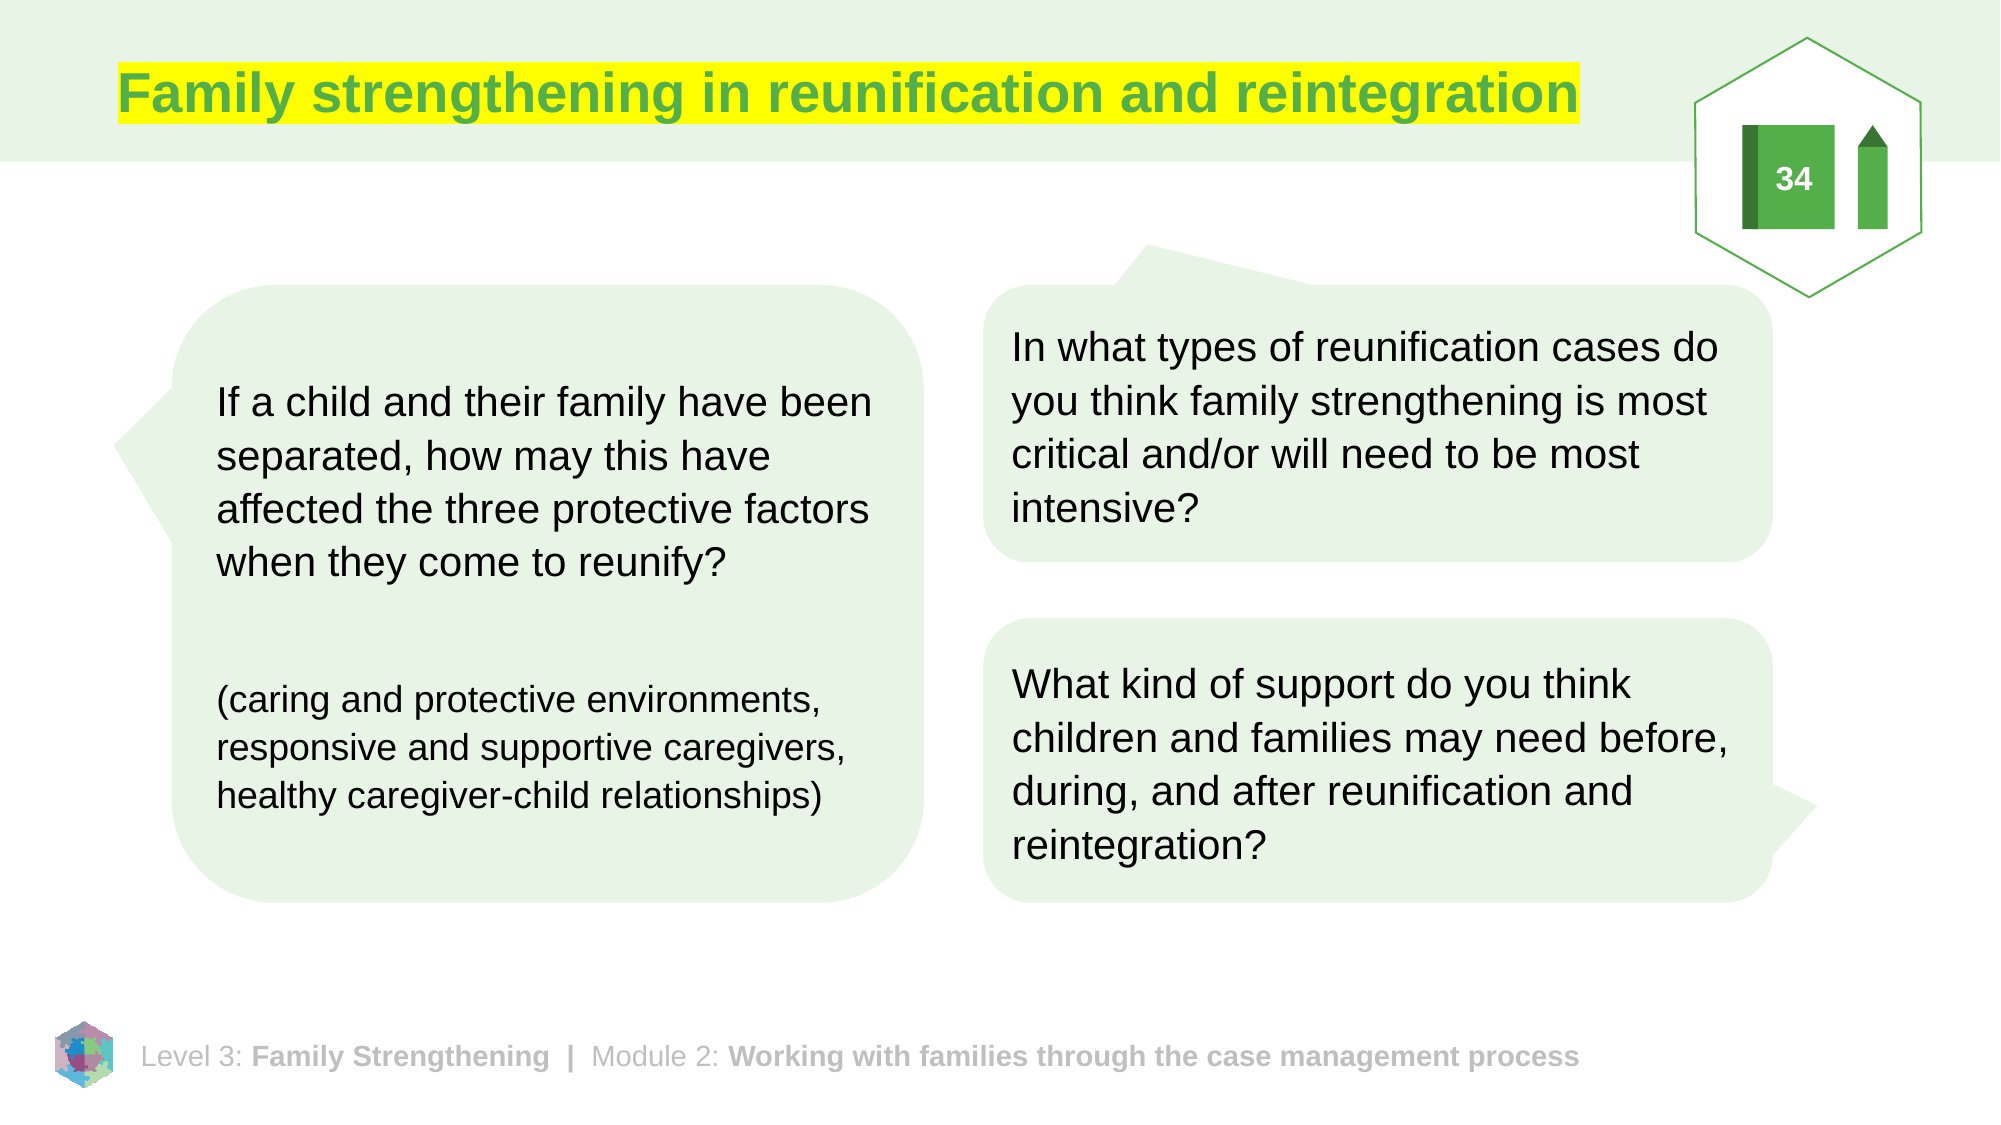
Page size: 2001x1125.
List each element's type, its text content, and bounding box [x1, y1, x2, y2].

text_box If a child and their family have been separated, how may this have affected the three protective factors when they come to reunify? (caring and protective environments, responsive and supportive caregivers, healthy caregiver-child relationships) [112, 284, 925, 904]
picture [55, 1021, 113, 1088]
text_box What kind of support do you think children and families may need before, during, and after reunification and reintegration? [982, 617, 1819, 904]
text_box In what types of reunification cases do you think family strengthening is most critical and/or will need to be most intensive? [982, 243, 1774, 564]
title Family strengthening in reunification and reintegration [102, 22, 1828, 166]
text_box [1677, 55, 1939, 280]
